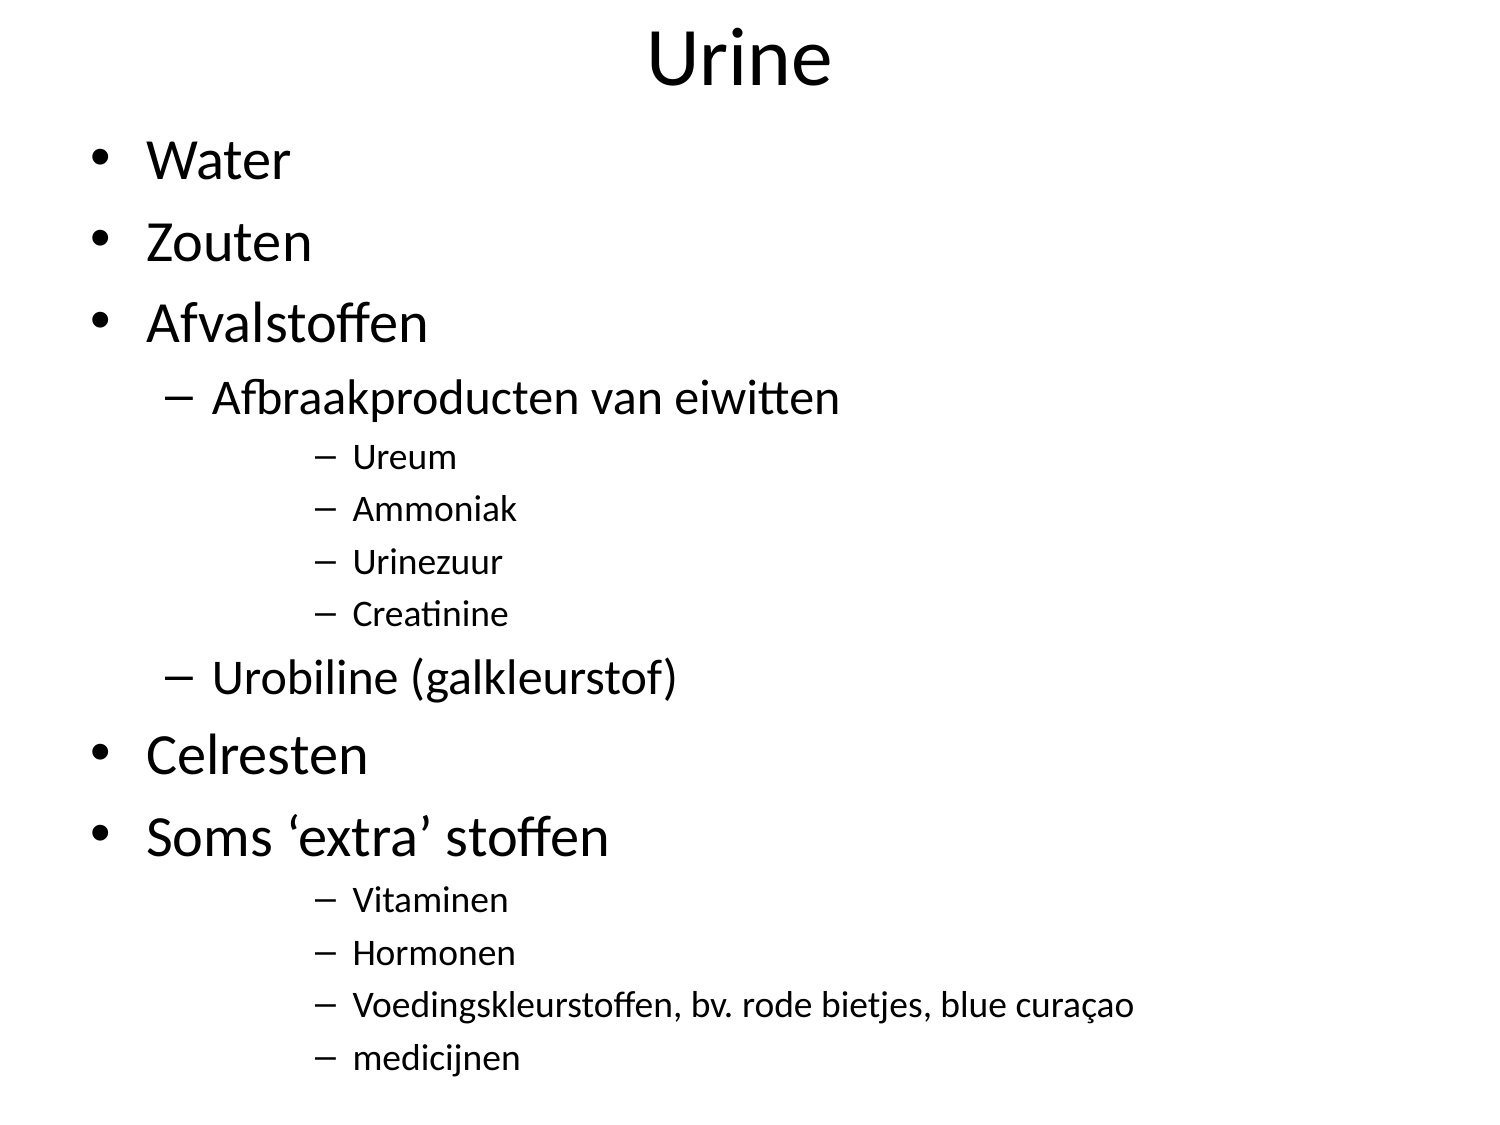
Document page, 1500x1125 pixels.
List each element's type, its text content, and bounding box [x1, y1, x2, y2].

list Water Zouten Afvalstoffen Afbraakproducten van eiwitten Ureum Ammoniak Urinezuur Creatinine Urobiline (galkleurstof) Celresten Soms ‘extra’ stoffen Vitaminen Hormonen Voedingskleurstoffen, bv. rode bietjes, blue curaçao medicijnen [74, 113, 1426, 1125]
title Urine [64, 0, 1416, 105]
